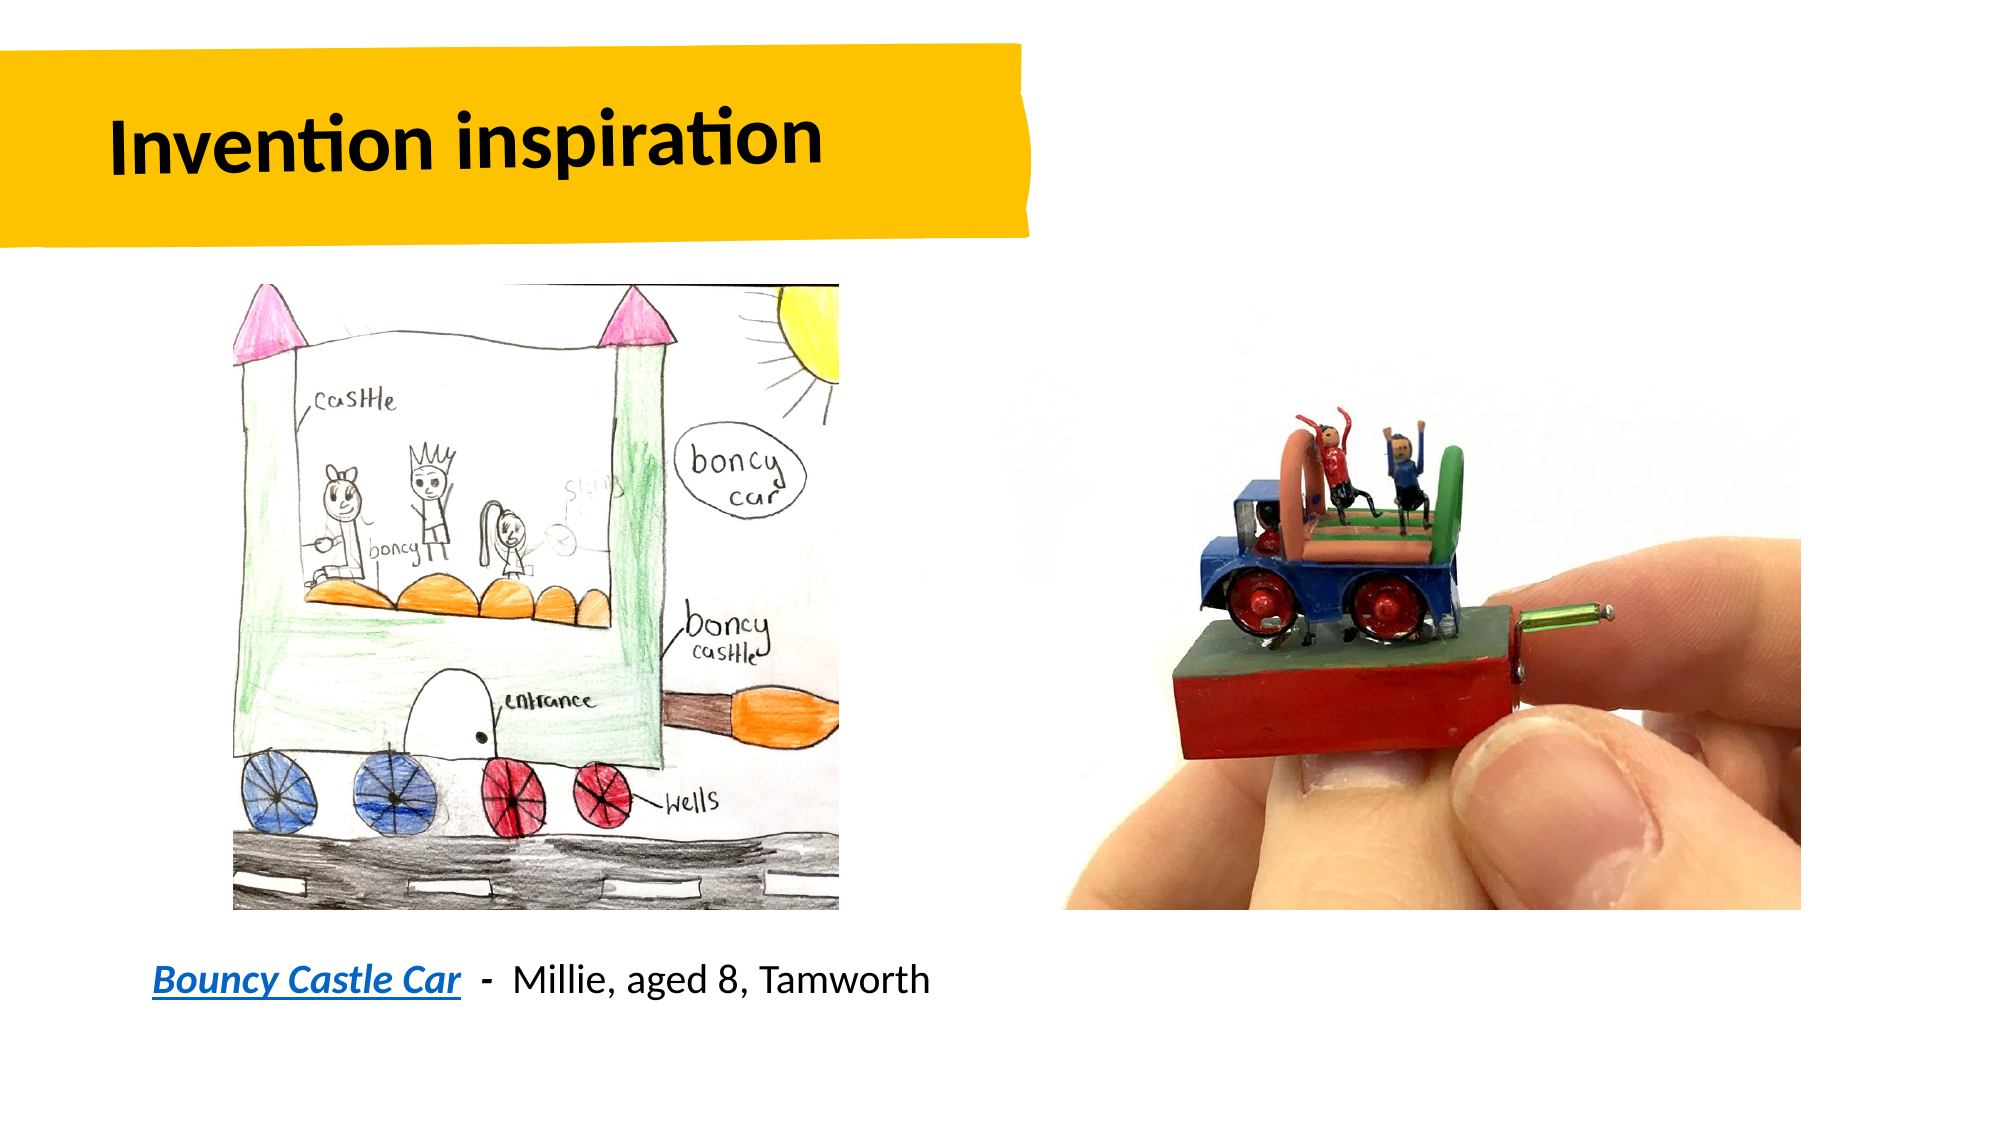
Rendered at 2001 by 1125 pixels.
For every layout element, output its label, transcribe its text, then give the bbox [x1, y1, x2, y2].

picture [232, 284, 839, 910]
text_box Bouncy Castle Car - Millie, aged 8, Tamworth [137, 942, 1449, 1016]
picture [924, 284, 1801, 910]
picture [0, 35, 1039, 252]
